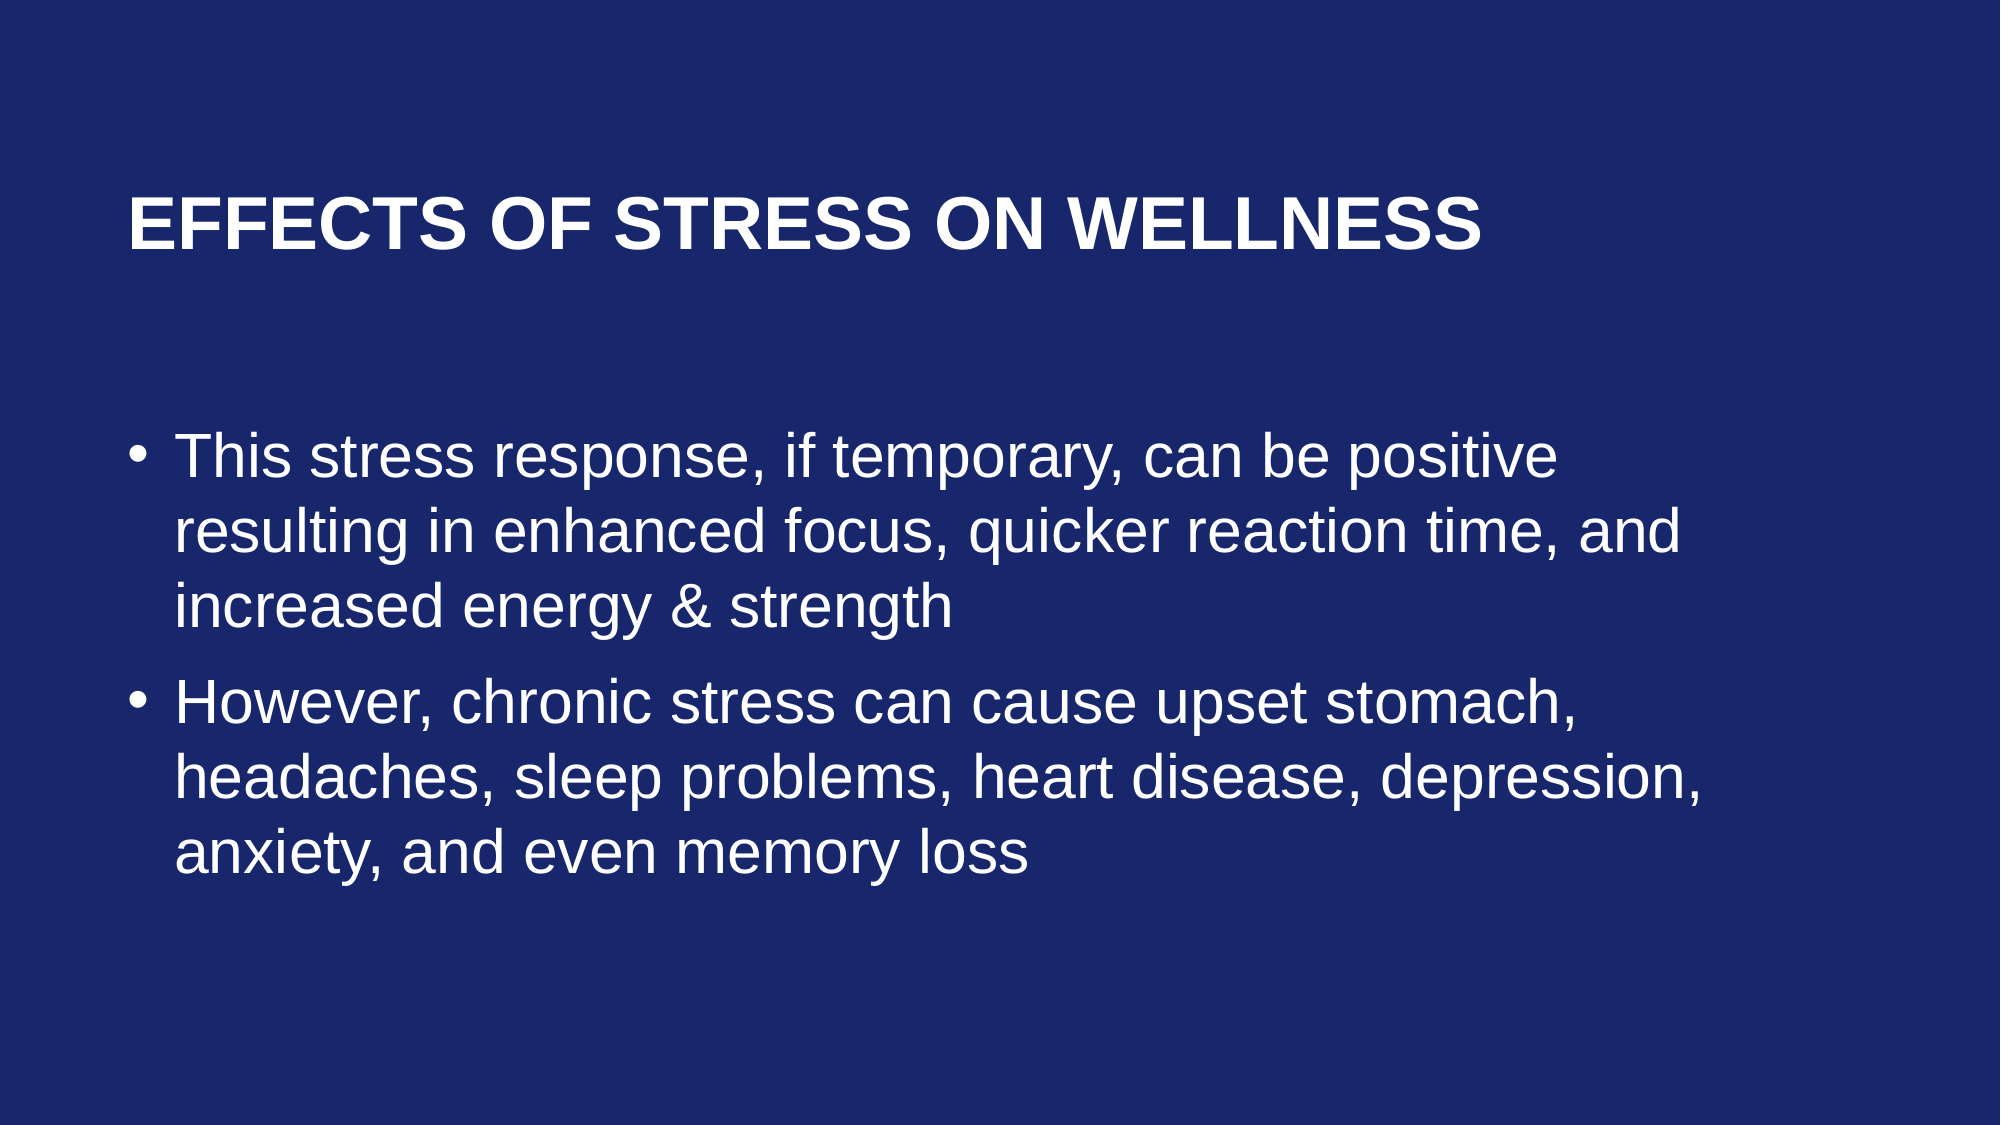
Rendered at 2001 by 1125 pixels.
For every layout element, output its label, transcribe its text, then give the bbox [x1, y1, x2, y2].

title Effects of Stress on Wellness [112, 99, 1775, 339]
list This stress response, if temporary, can be positive resulting in enhanced focus, quicker reaction time, and increased energy & strength However, chronic stress can cause upset stomach, headaches, sleep problems, heart disease, depression, anxiety, and even memory loss [112, 351, 1775, 950]
